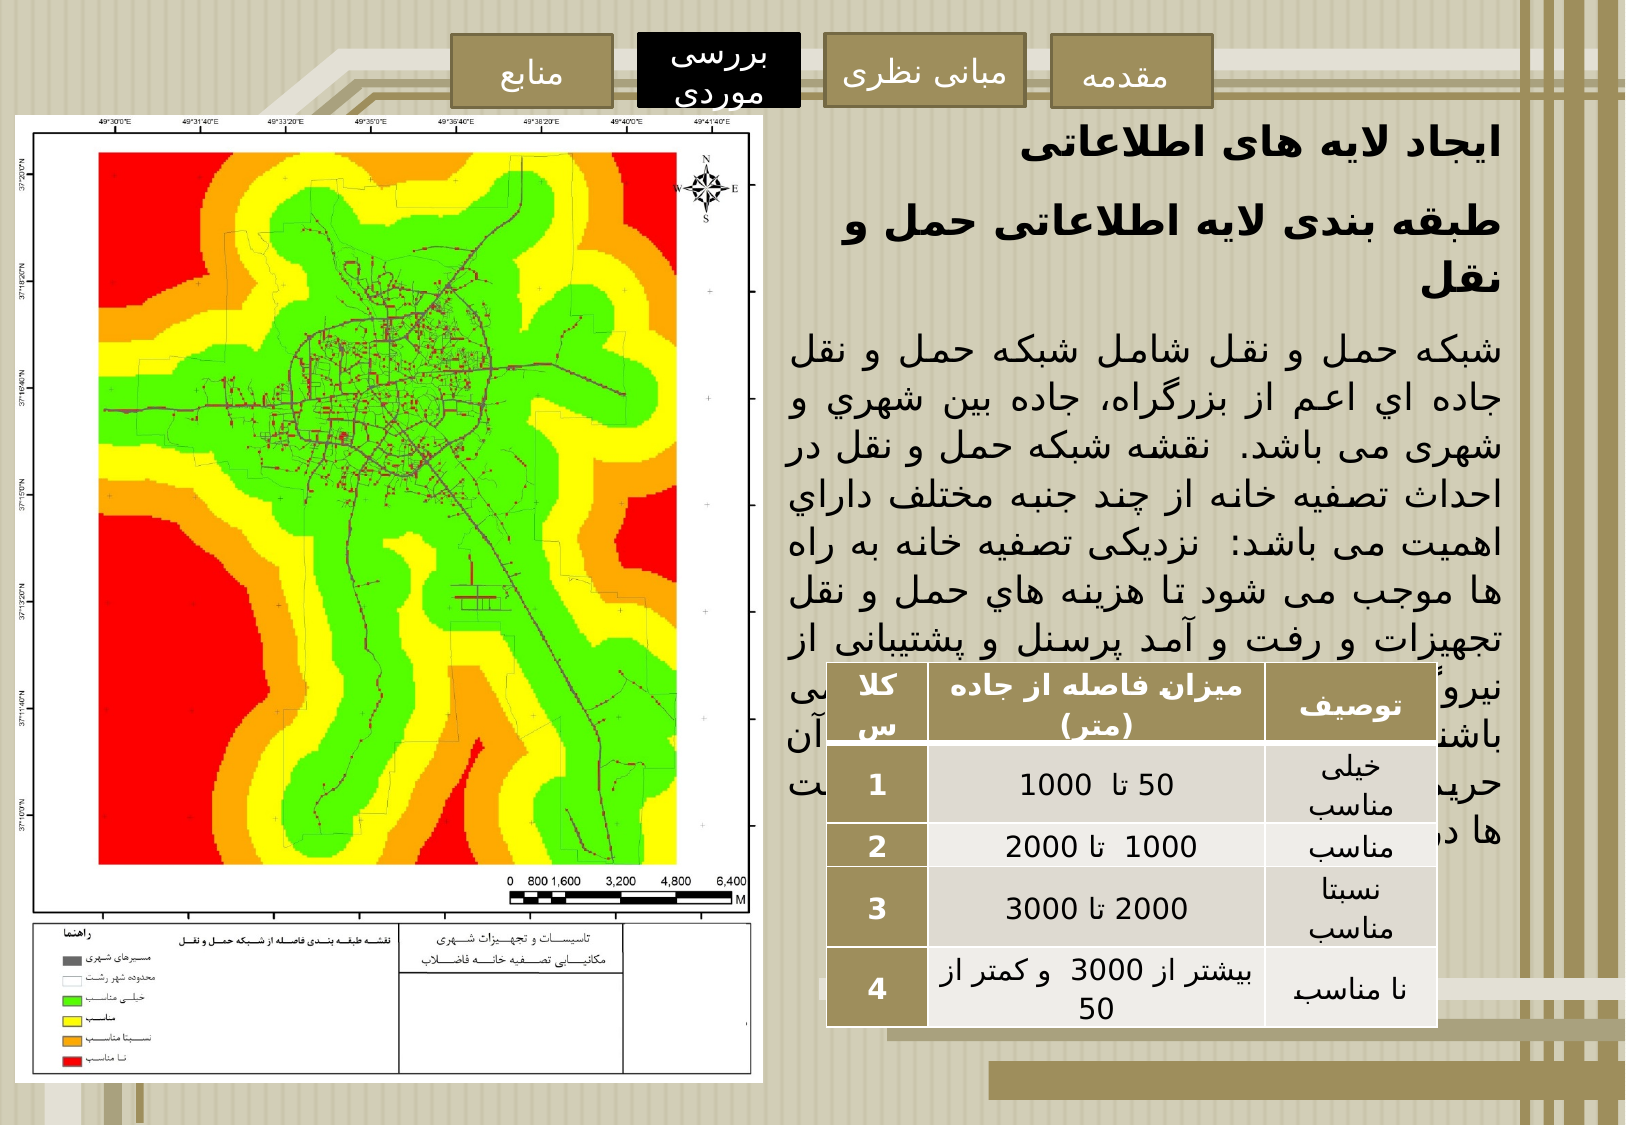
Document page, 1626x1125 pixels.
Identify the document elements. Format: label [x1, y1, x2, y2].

text_box [8, 0, 1625, 1125]
picture [14, 115, 763, 1083]
